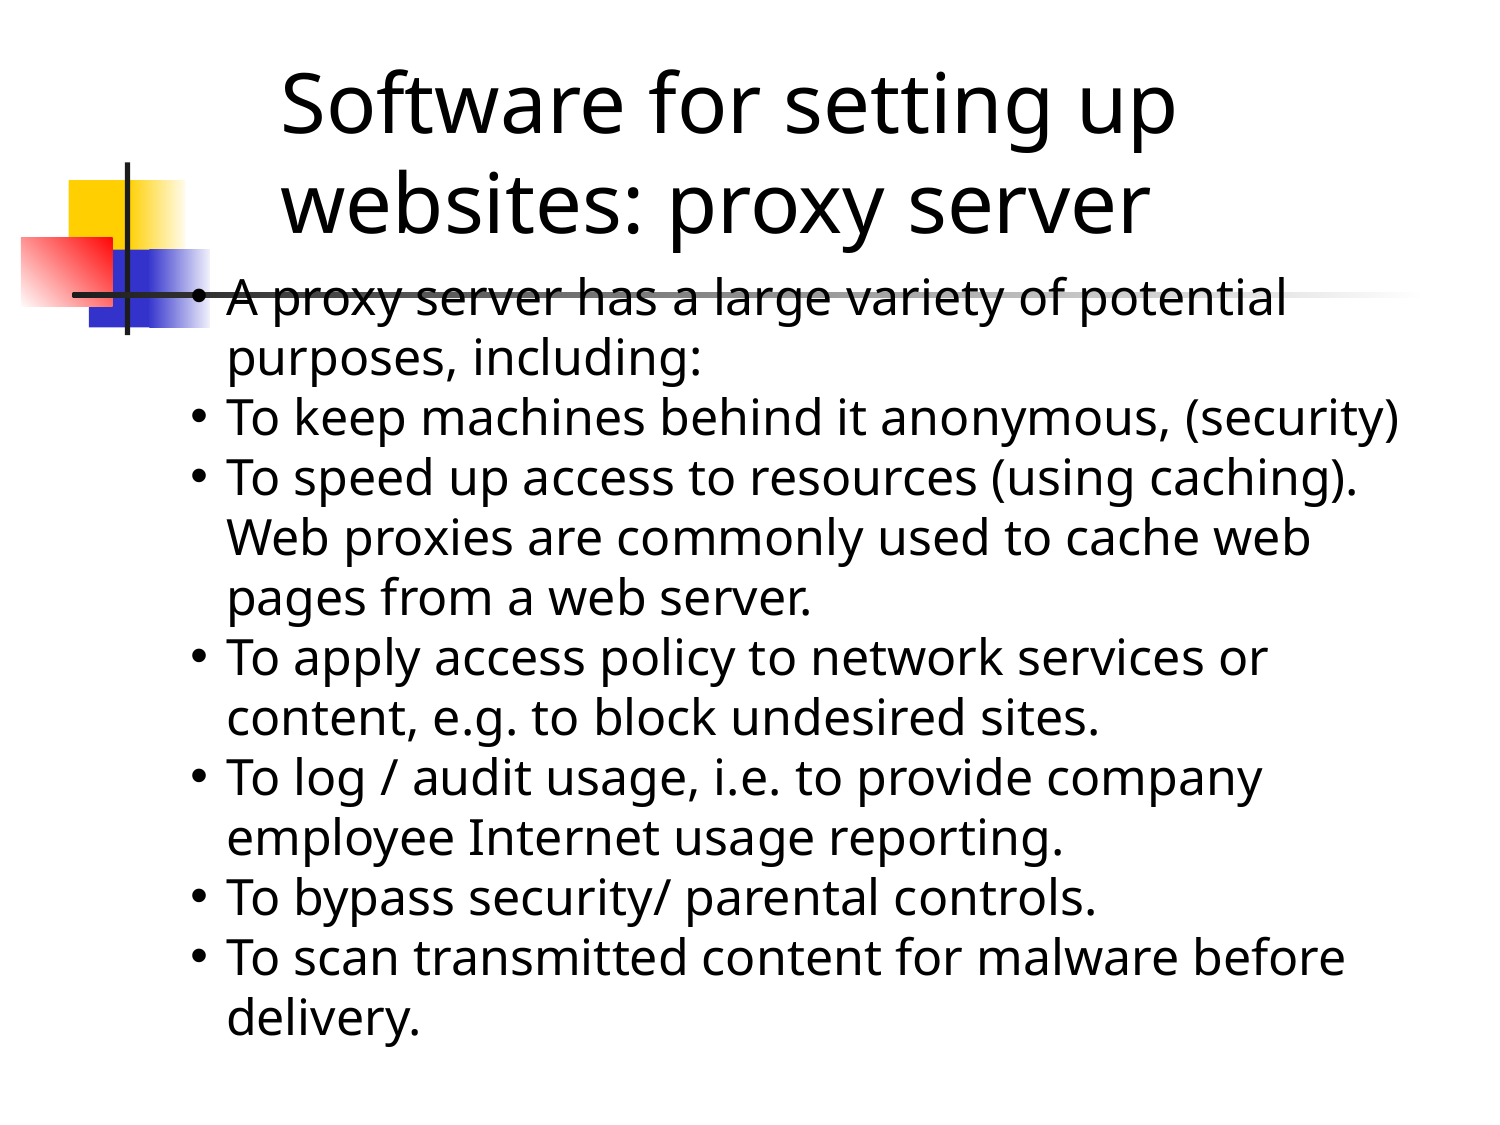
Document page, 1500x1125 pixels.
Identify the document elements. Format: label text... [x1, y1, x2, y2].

text_box A proxy server has a large variety of potential purposes, including: To keep machines behind it anonymous, (security) To speed up access to resources (using caching). Web proxies are commonly used to cache web pages from a web server. To apply access policy to network services or content, e.g. to block undesired sites. To log / audit usage, i.e. to provide company employee Internet usage reporting. To bypass security/ parental controls. To scan transmitted content for malware before delivery. [175, 257, 1442, 1125]
text_box Software for setting up websites: proxy server [265, 42, 1329, 257]
